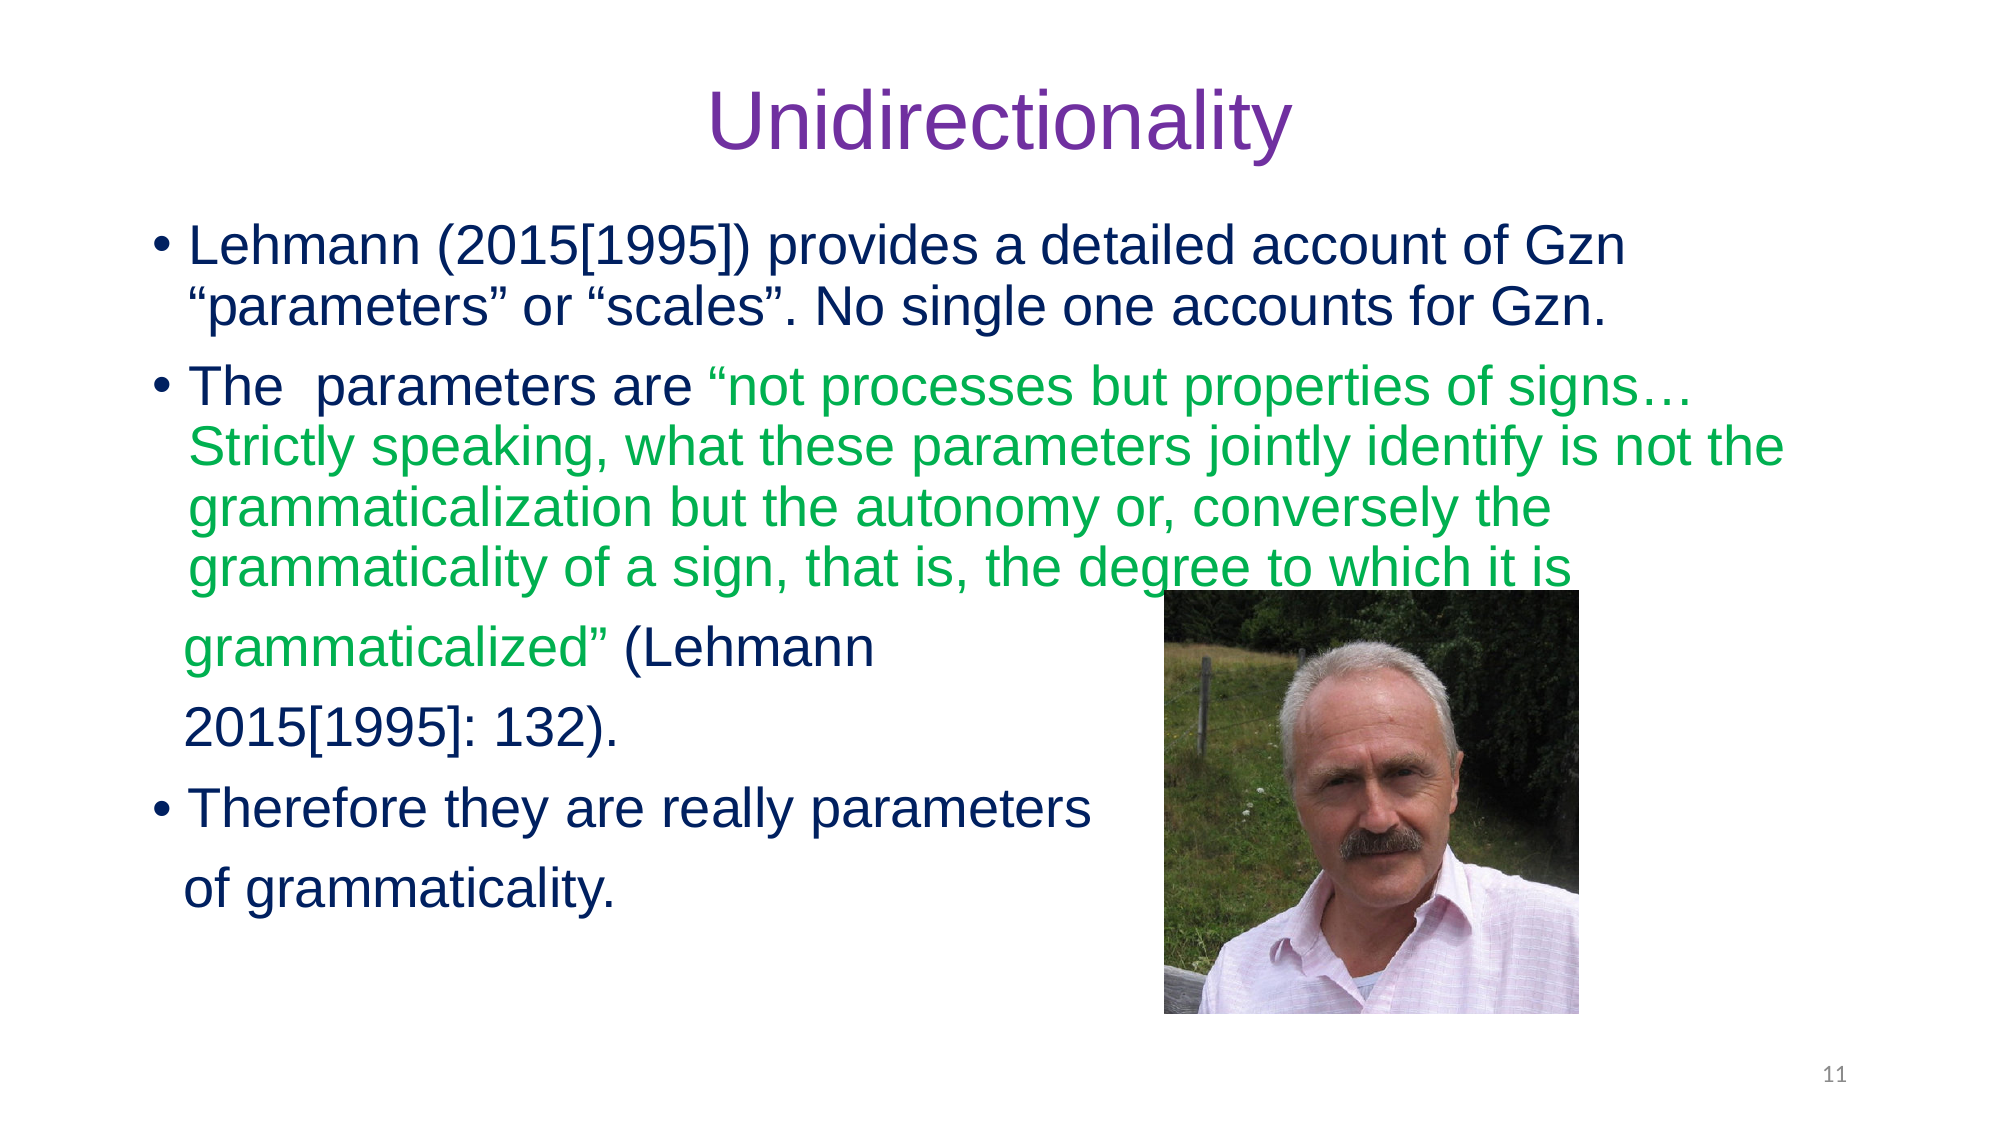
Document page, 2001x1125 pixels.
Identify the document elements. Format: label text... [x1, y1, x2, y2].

picture [1164, 589, 1579, 1014]
slide_number 11 [1412, 1042, 1863, 1103]
title Unidirectionality [137, 59, 1863, 186]
list Lehmann (2015[1995]) provides a detailed account of Gzn “parameters” or “scales”. No single one accounts for Gzn. The parameters are “not processes but properties of signs…Strictly speaking, what these parameters jointly identify is not the grammaticalization but the autonomy or, conversely the grammaticality of a sign, that is, the degree to which it is grammaticalized” (Lehmann 2015[1995]: 132). • Therefore they are really parameters of grammaticality. [137, 209, 1863, 1014]
